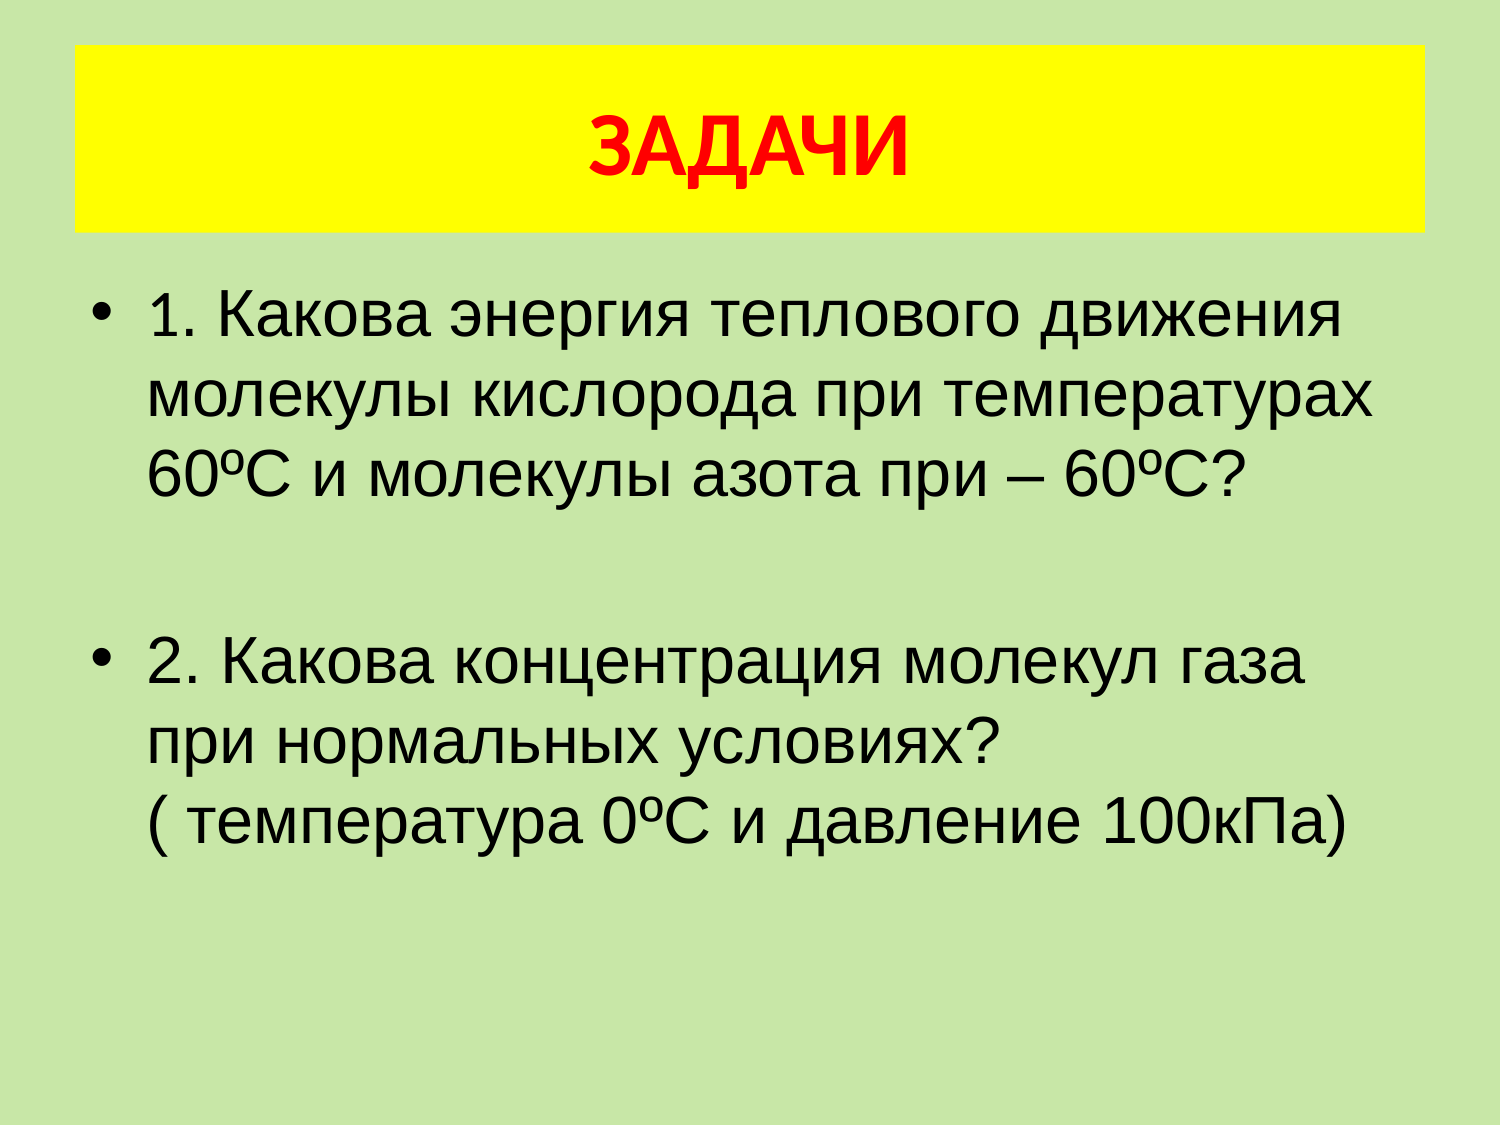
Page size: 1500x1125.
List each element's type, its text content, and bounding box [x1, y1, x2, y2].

title ЗАДАЧИ [75, 45, 1425, 233]
list 1. Какова энергия теплового движения молекулы кислорода при температурах 60ºС и молекулы азота при – 60ºС? 2. Какова концентрация молекул газа при нормальных условиях? ( температура 0ºС и давление 100кПа) [75, 262, 1430, 1005]
